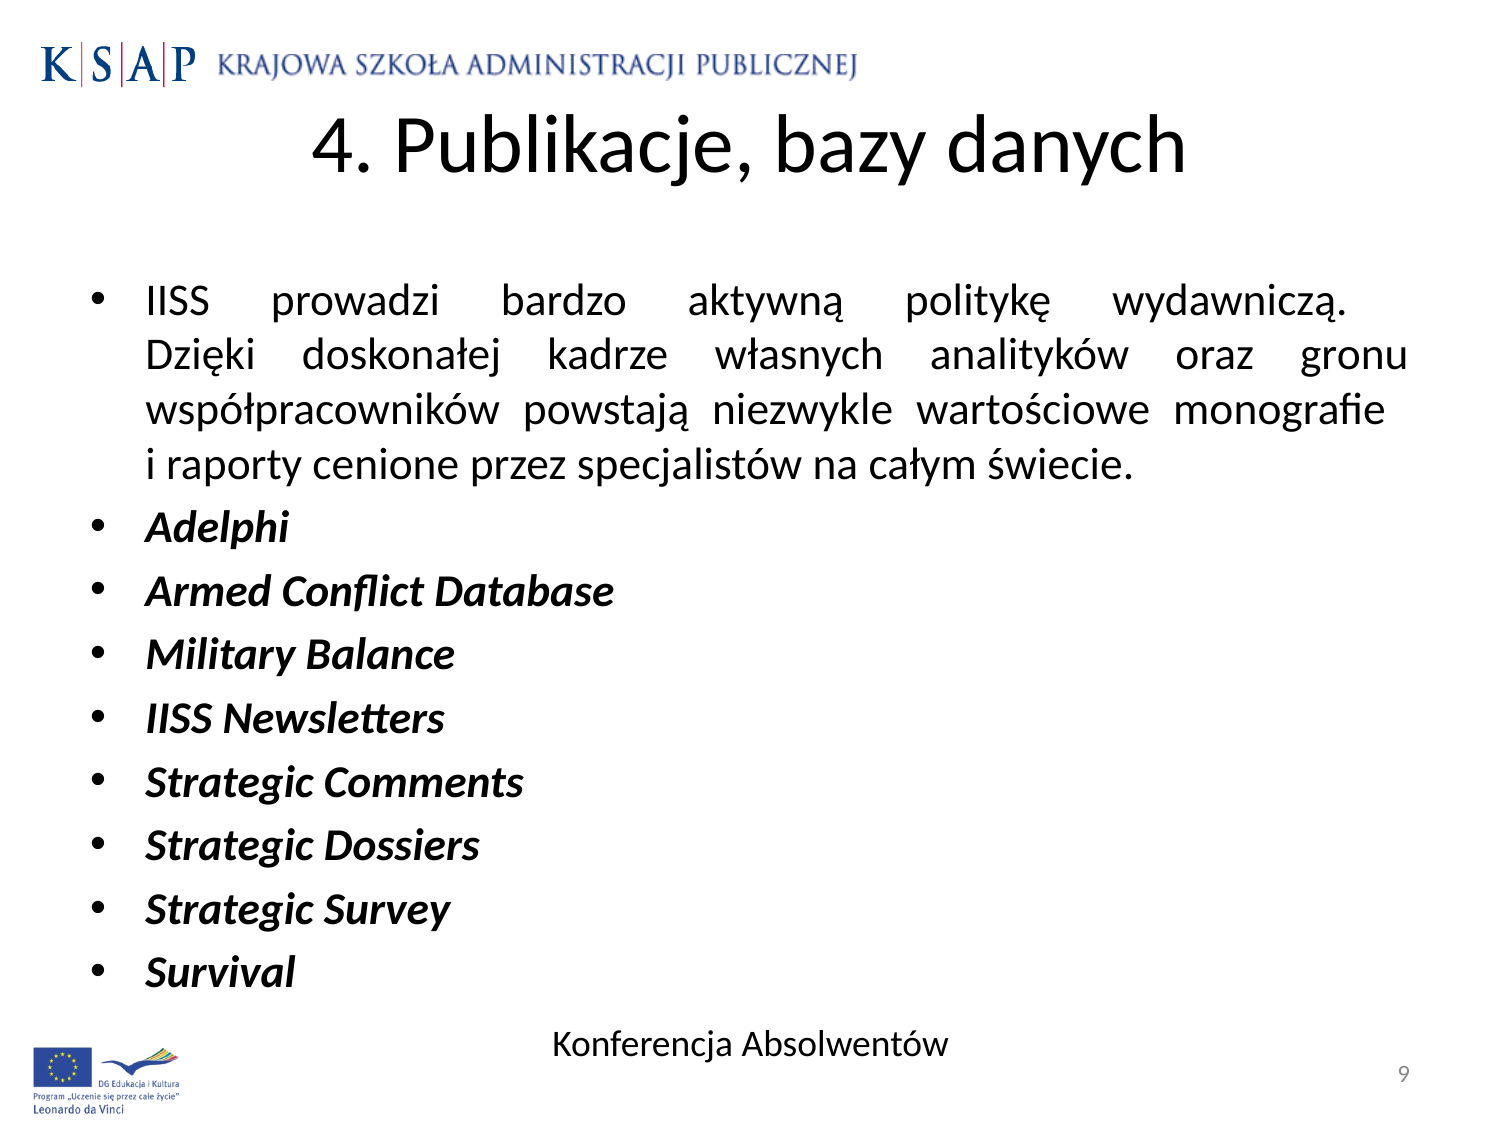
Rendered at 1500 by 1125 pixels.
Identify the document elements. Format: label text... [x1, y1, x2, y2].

slide_number 9 [1074, 1042, 1425, 1103]
title 4. Publikacje, bazy danych [75, 45, 1425, 233]
picture [40, 42, 195, 90]
picture [218, 54, 857, 81]
text_box Konferencja Absolwentów [537, 1011, 987, 1072]
picture [29, 1043, 184, 1118]
list IISS prowadzi bardzo aktywną politykę wydawniczą. Dzięki doskonałej kadrze własnych analityków oraz gronu współpracowników powstają niezwykle wartościowe monografie i raporty cenione przez specjalistów na całym świecie. Adelphi Armed Conflict Database Military Balance IISS Newsletters Strategic Comments Strategic Dossiers Strategic Survey Survival [75, 262, 1425, 1005]
